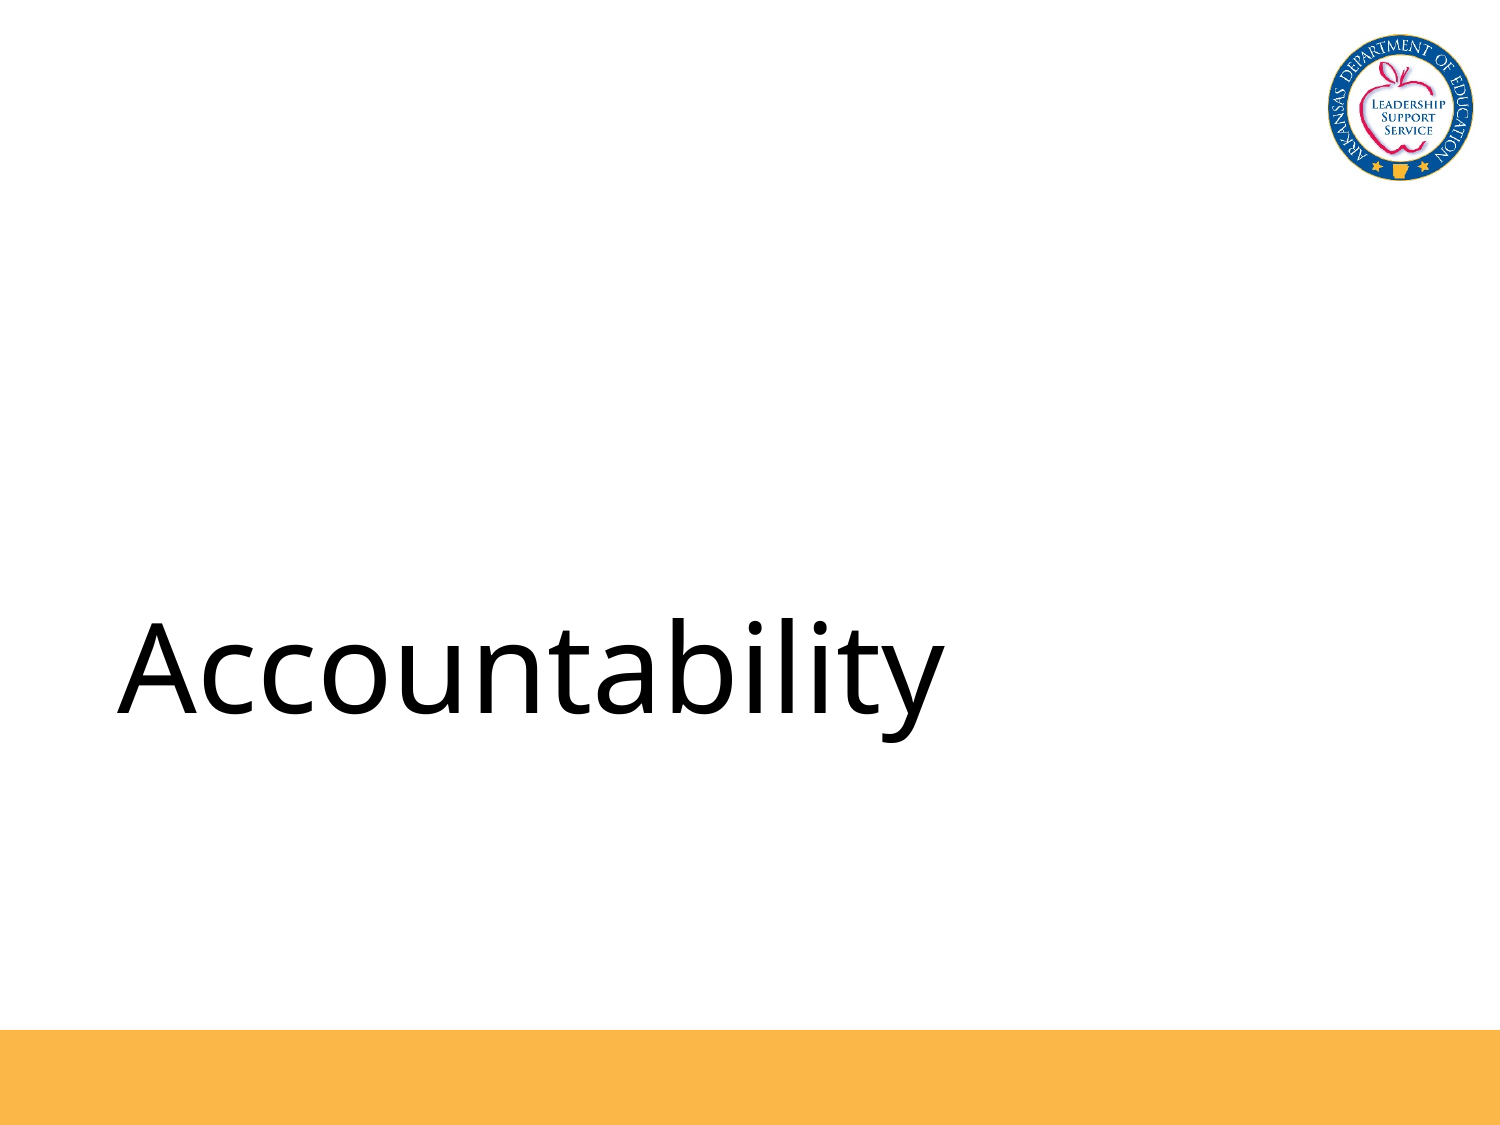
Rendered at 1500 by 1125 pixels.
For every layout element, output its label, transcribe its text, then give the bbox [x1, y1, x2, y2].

picture [1327, 34, 1478, 181]
title Accountability [102, 280, 1397, 749]
